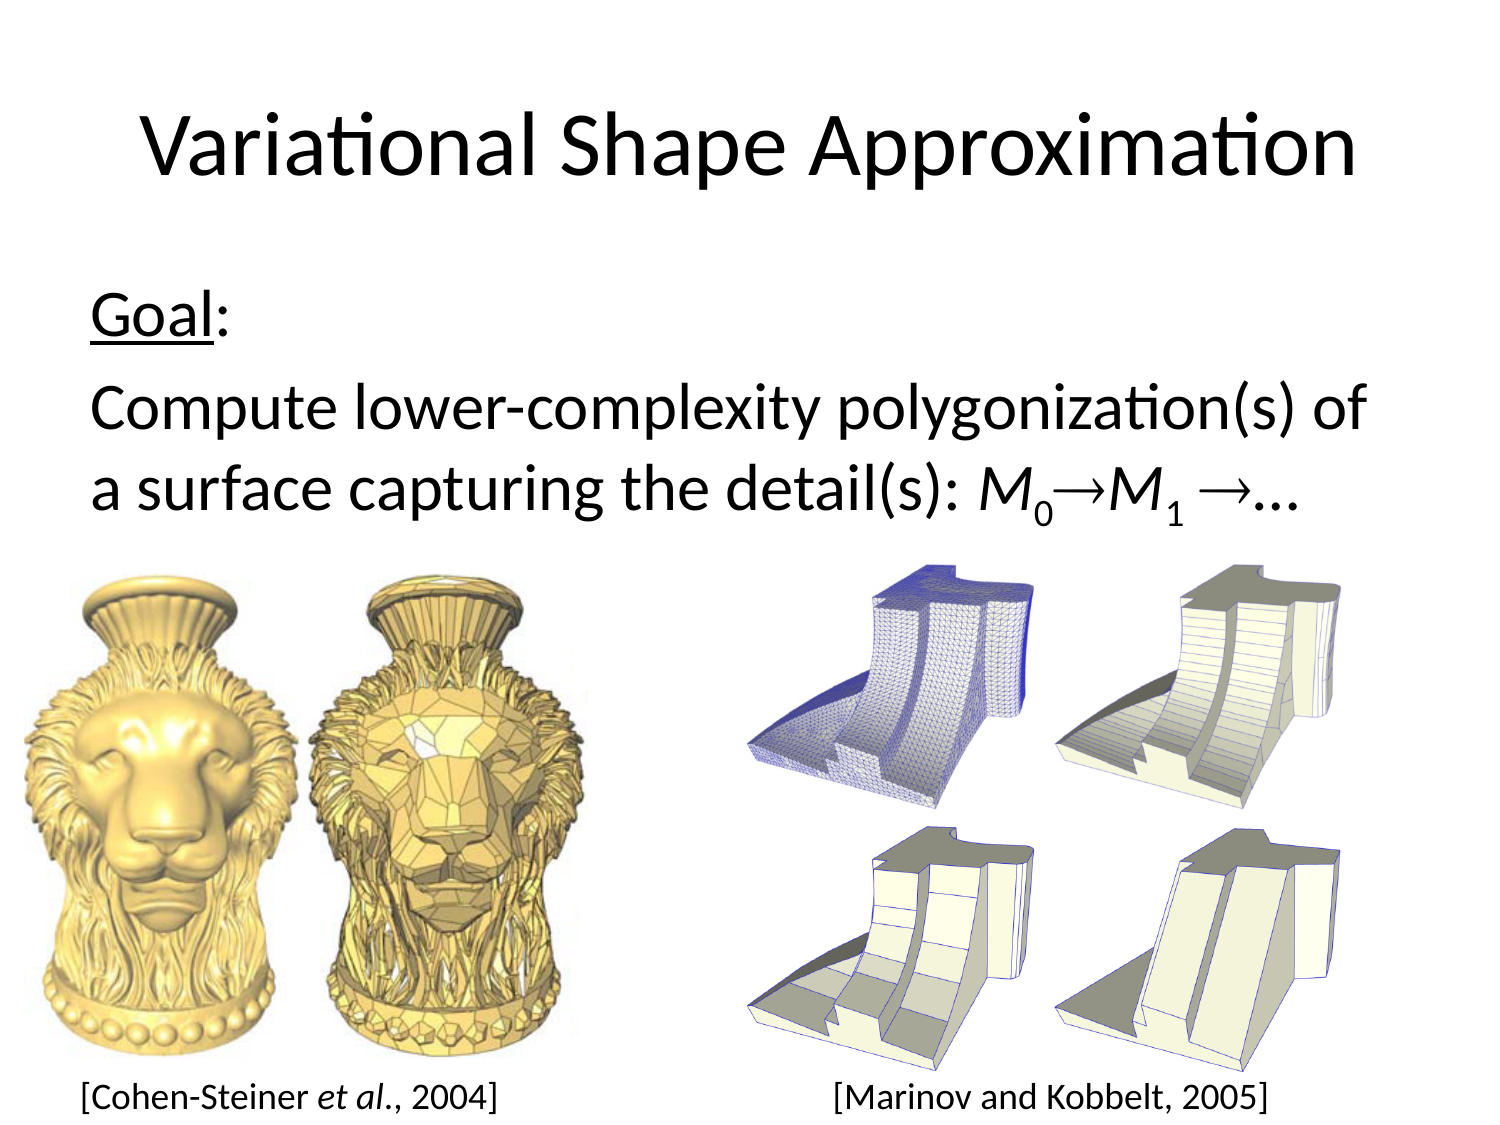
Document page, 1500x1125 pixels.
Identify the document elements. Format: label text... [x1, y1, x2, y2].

picture [24, 573, 588, 1060]
text_box [Cohen-Steiner et al., 2004] [65, 1068, 514, 1125]
picture [1049, 562, 1346, 812]
picture [742, 562, 1038, 812]
picture [1049, 825, 1346, 1076]
picture [742, 824, 1038, 1074]
list Goal: Compute lower-complexity polygonization(s) of a surface capturing the detail(s): M0M1 … [75, 262, 1425, 1005]
title Variational Shape Approximation [75, 45, 1425, 233]
text_box [Marinov and Kobbelt, 2005] [818, 1074, 1285, 1125]
